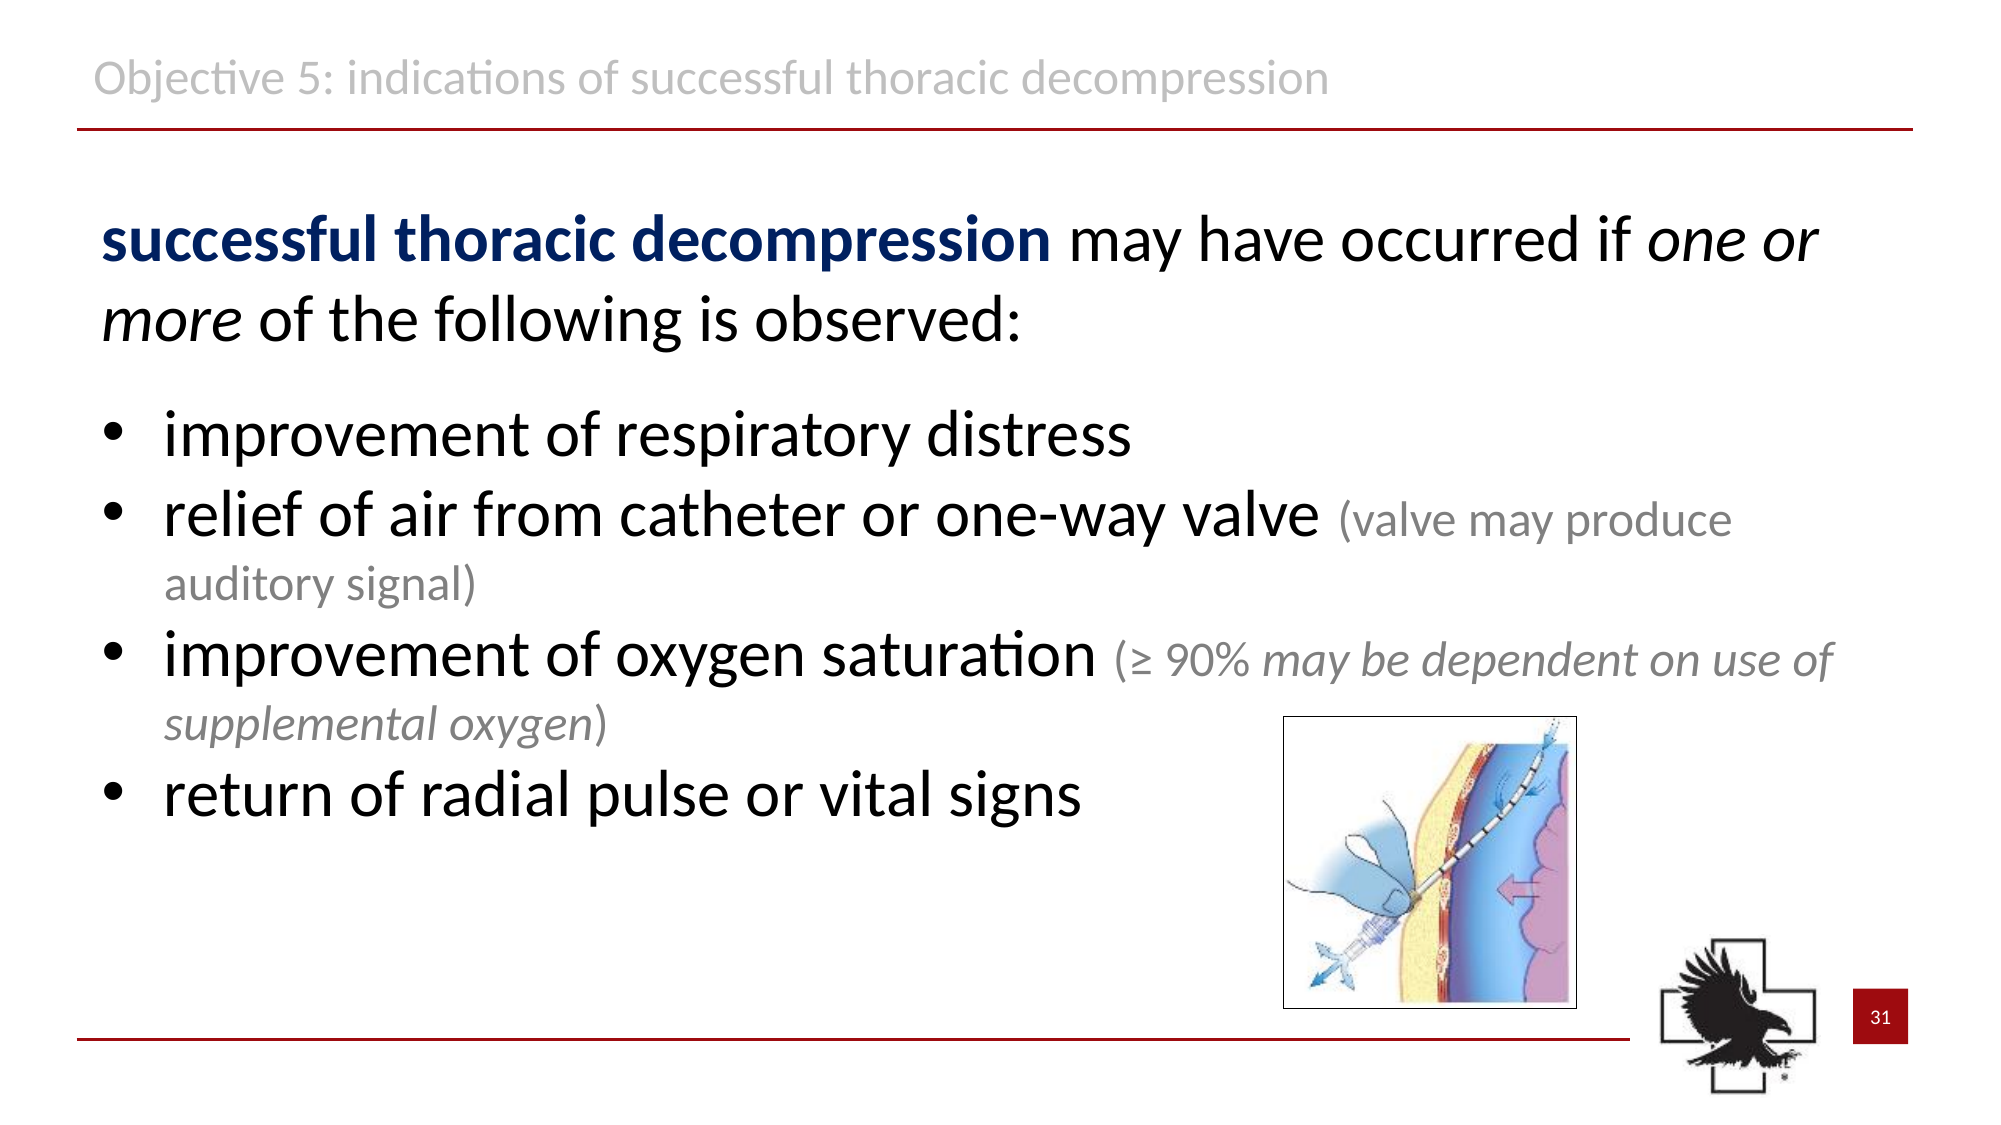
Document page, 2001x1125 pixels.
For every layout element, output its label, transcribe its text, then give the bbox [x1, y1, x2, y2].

slide_number 31 [1853, 988, 1909, 1045]
picture [1283, 716, 1577, 1009]
text_box Objective 5: indications of successful thoracic decompression [78, 36, 1406, 112]
picture [1658, 934, 1821, 1098]
text_box successful thoracic decompression may have occurred if one or more of the following is observed: improvement of respiratory distress relief of air from catheter or one-way valve (valve may produce auditory signal) improvement of oxygen saturation (≥ 90% may be dependent on use of supplemental oxygen) return of radial pulse or vital signs [86, 187, 1914, 838]
